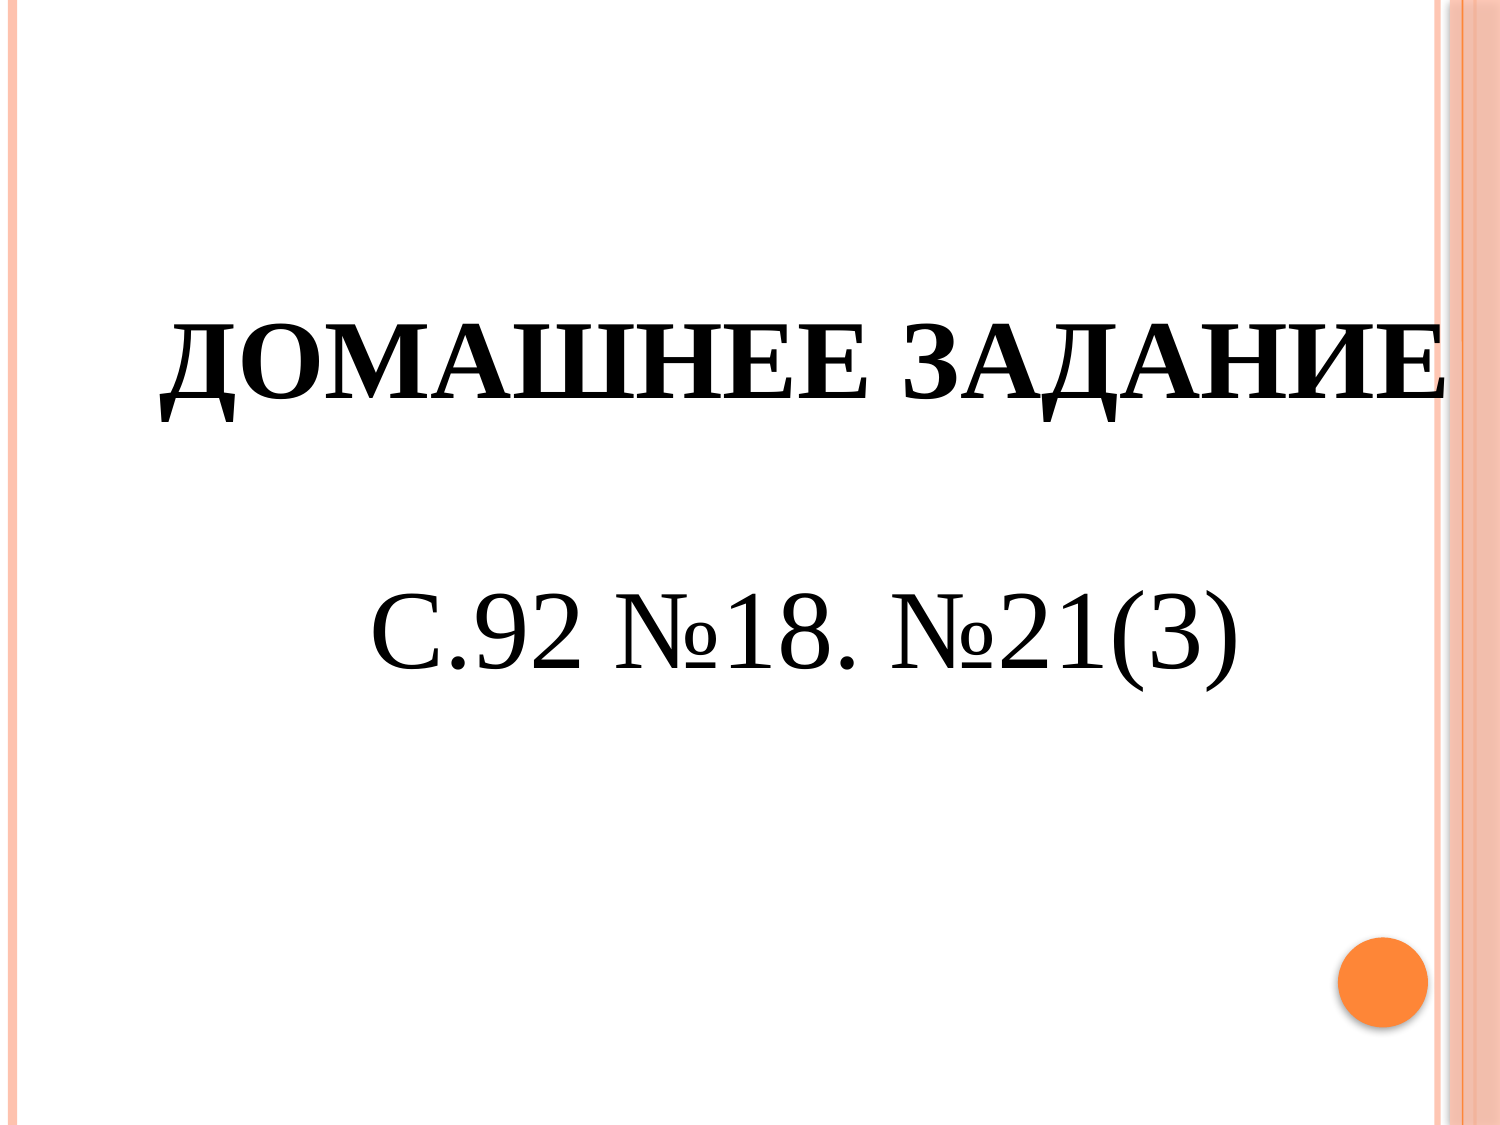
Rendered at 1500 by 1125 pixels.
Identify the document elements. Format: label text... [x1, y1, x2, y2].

text_box ДОМАШНЕЕ ЗАДАНИЕ С.92 №18. №21(3) [145, 278, 1467, 699]
